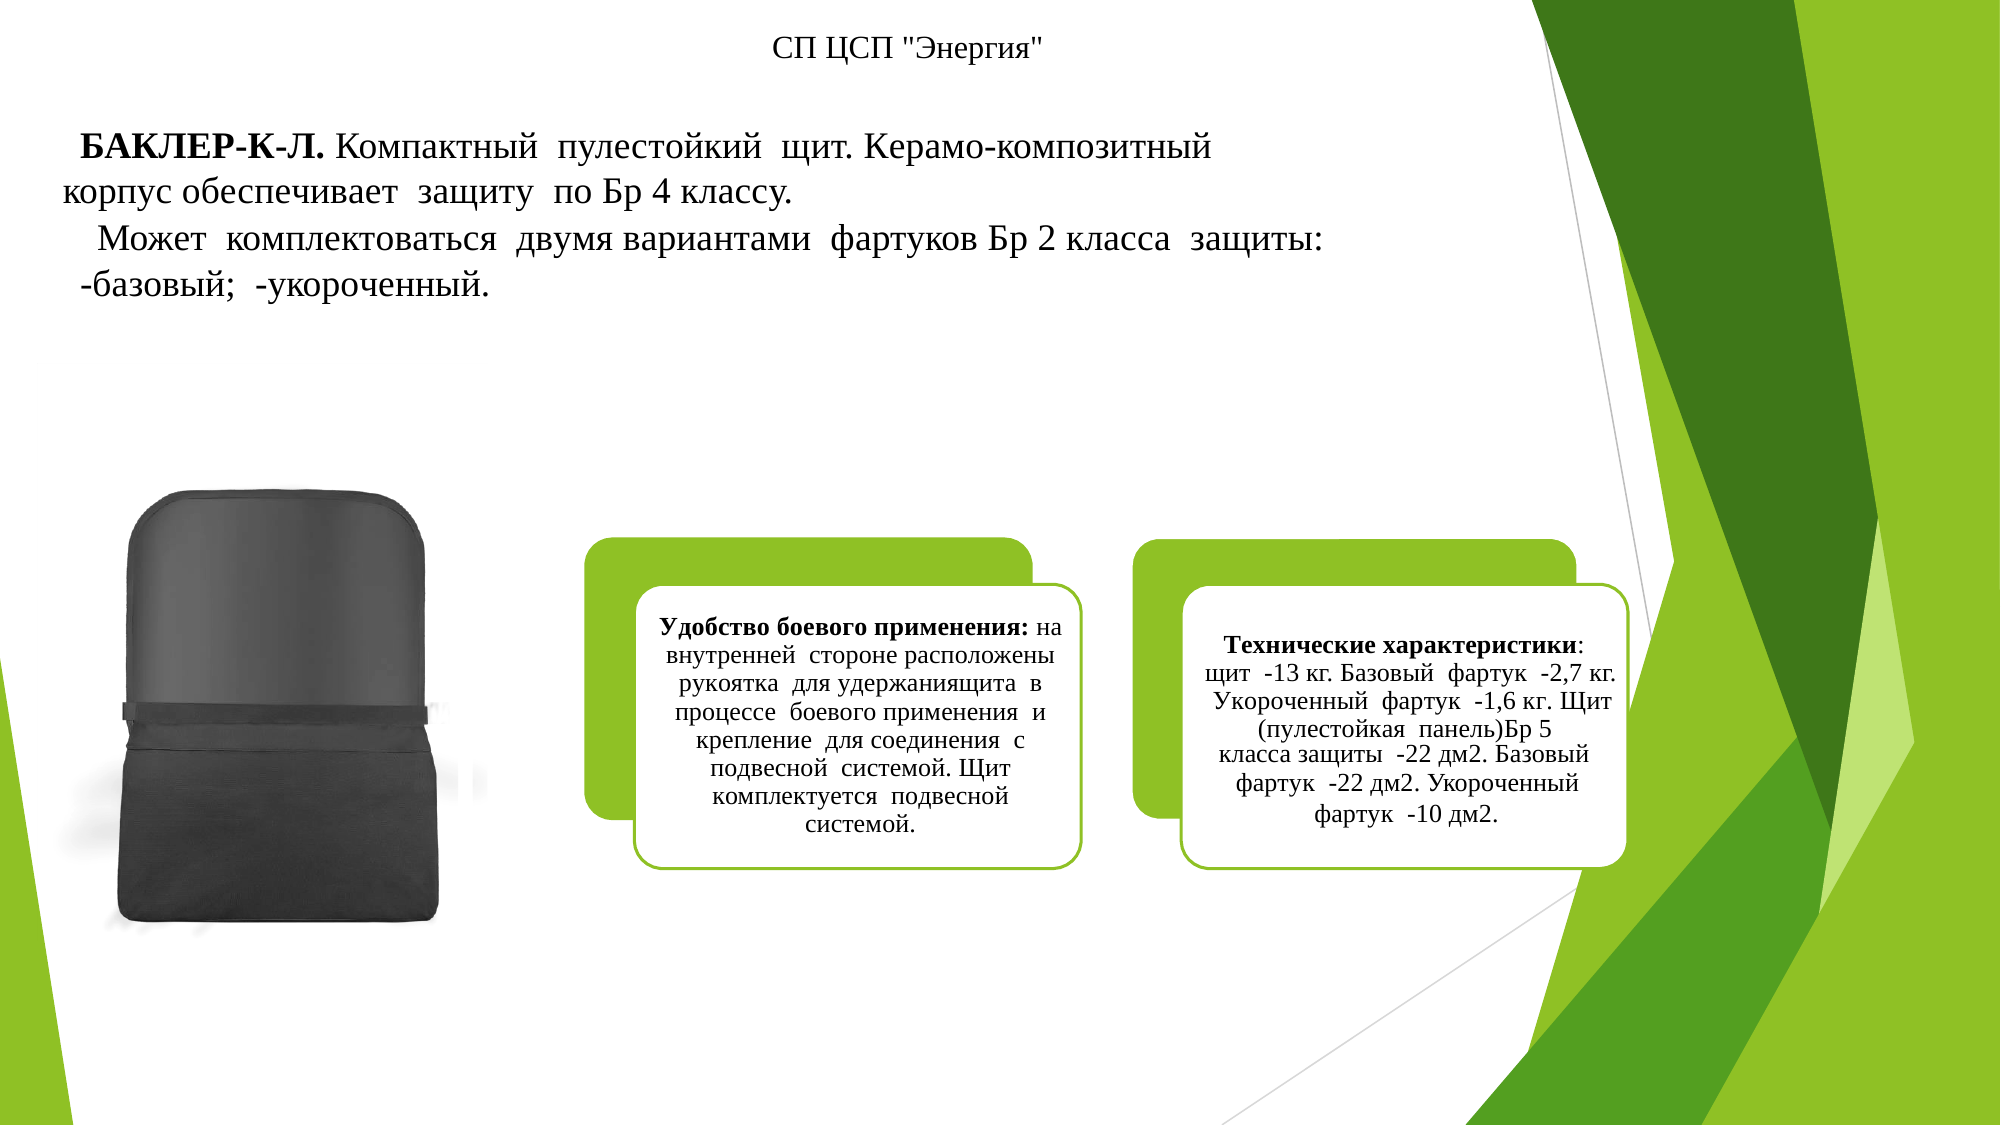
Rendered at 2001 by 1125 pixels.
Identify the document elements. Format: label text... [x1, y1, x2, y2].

text_box [37, 363, 488, 1039]
text_box класса защиты -22 дм2. Базовый фартук -22 дм2. Укороченный [1216, 739, 1598, 797]
text_box Удобство боевого применения: на внутренней стороне расположены рукоятка для удержаниящита в процессе боевого применения и крепление для соединения с подвесной системой. Щит комплектуется подвесной системой. [652, 613, 1067, 839]
text_box щит -13 кг. Базовый фартук -2,7 кг. [1202, 655, 1631, 687]
text_box Укороченный фартук -1,6 кг. Щит [1210, 683, 1621, 715]
text_box [1131, 537, 1579, 821]
text_box [634, 584, 1082, 869]
text_box [584, 537, 1033, 821]
text_box Технические характеристики: [1221, 627, 1594, 655]
text_box СП ЦСП "Энергия" БАКЛЕР-К-Л. Компактный пулестойкий щит. Керамо-композитный корпус обеспечивает защиту по Бр 4 классу. Может комплектоваться двумя вариантами фартуков Бр 2 класса защиты: -базовый; -укороченный. [60, 25, 1325, 304]
text_box фартук -10 дм2. [1312, 796, 1504, 828]
text_box (пулестойкая панель)Бр 5 [1255, 711, 1559, 739]
text_box [1181, 584, 1629, 869]
